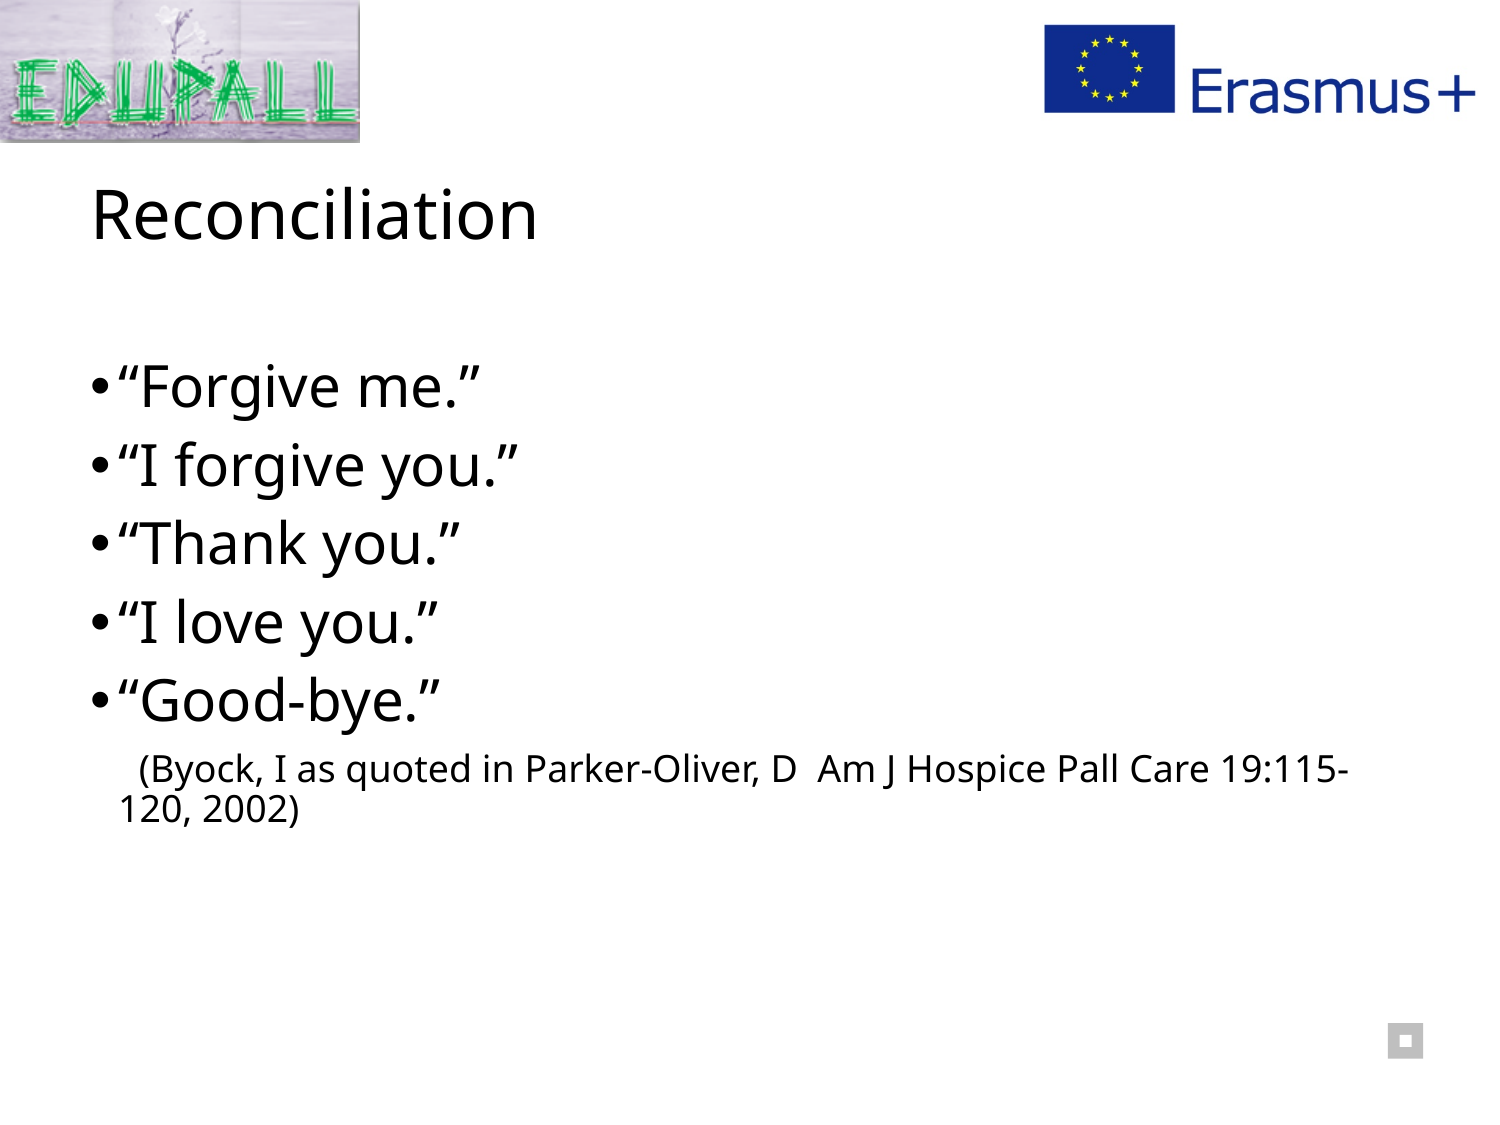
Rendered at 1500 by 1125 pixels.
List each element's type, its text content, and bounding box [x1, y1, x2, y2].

list “Forgive me.” “I forgive you.” “Thank you.” “I love you.” “Good-bye.” (Byock, I as quoted in Parker-Oliver, D Am J Hospice Pall Care 19:115-120, 2002) [75, 350, 1425, 1088]
picture [1019, 0, 1500, 138]
picture [0, 0, 360, 143]
title Reconciliation [75, 123, 1425, 312]
